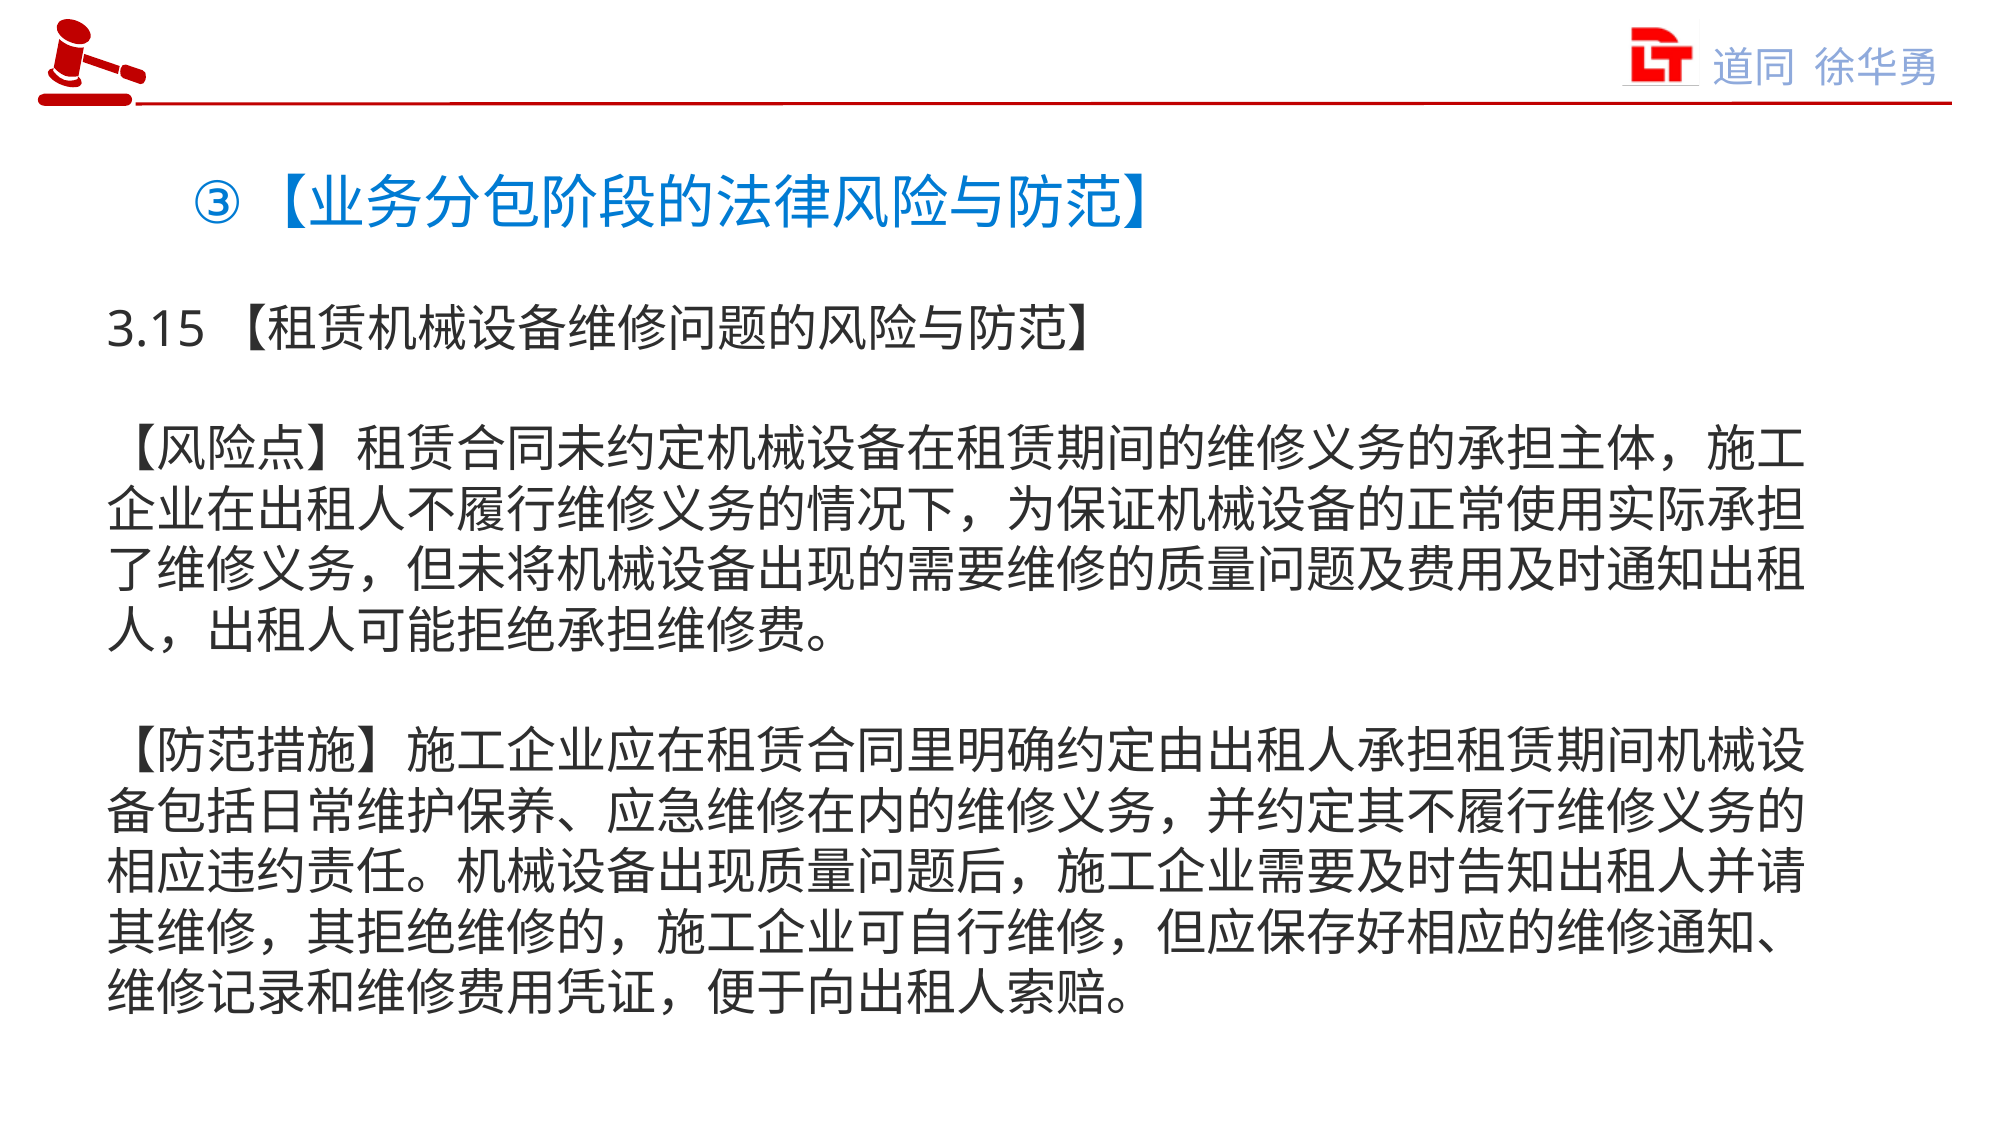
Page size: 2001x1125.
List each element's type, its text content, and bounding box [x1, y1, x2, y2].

text_box 【业务分包阶段的法律风险与防范】 3.15【租赁机械设备维修问题的风险与防范】 【风险点】租赁合同未约定机械设备在租赁期间的维修义务的承担主体，施工企业在出租人不履行维修义务的情况下，为保证机械设备的正常使用实际承担了维修义务，但未将机械设备出现的需要维修的质量问题及费用及时通知出租人，出租人可能拒绝承担维修费。 【防范措施】施工企业应在租赁合同里明确约定由出租人承担租赁期间机械设备包括日常维护保养、应急维修在内的维修义务，并约定其不履行维修义务的相应违约责任。机械设备出现质量问题后，施工企业需要及时告知出租人并请其维修，其拒绝维修的，施工企业可自行维修，但应保存好相应的维修通知、维修记录和维修费用凭证，便于向出租人索赔。 [91, 167, 1867, 1028]
picture [1622, 19, 1699, 97]
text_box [37, 17, 1954, 106]
